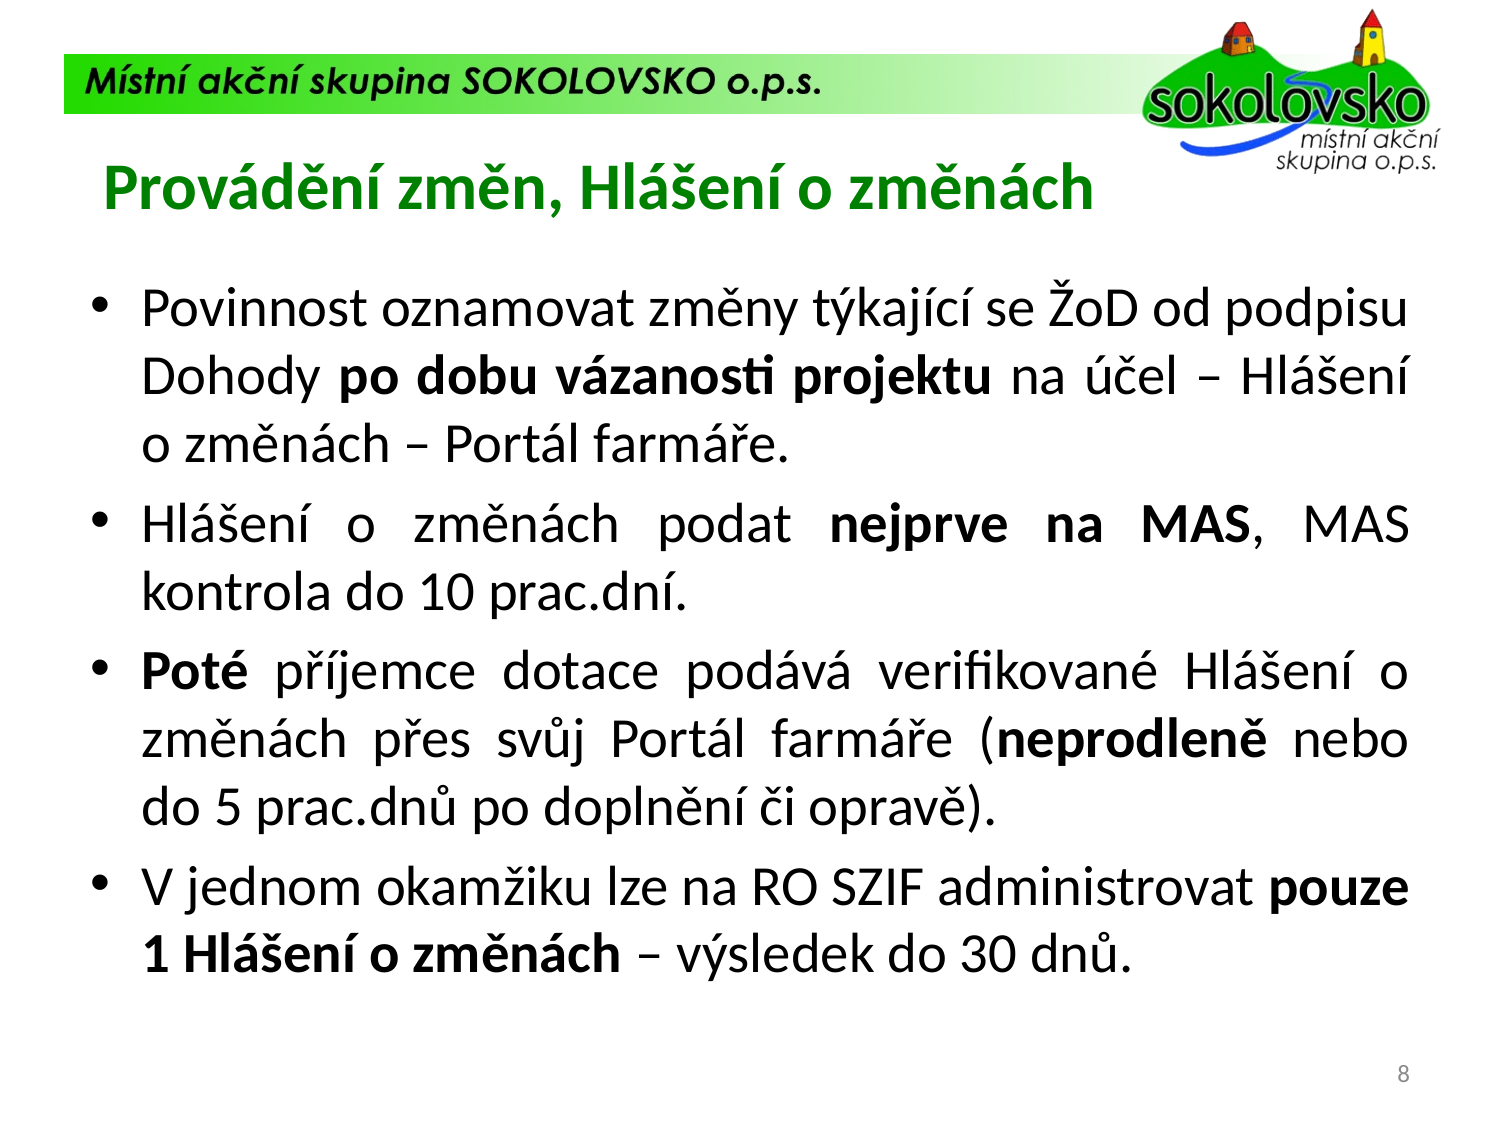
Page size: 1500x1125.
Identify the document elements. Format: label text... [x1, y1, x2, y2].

picture [64, 0, 1455, 197]
list Povinnost oznamovat změny týkající se ŽoD od podpisu Dohody po dobu vázanosti projektu na účel – Hlášení o změnách – Portál farmáře. Hlášení o změnách podat nejprve na MAS, MAS kontrola do 10 prac.dní. Poté příjemce dotace podává verifikované Hlášení o změnách přes svůj Portál farmáře (neprodleně nebo do 5 prac.dnů po doplnění či opravě). V jednom okamžiku lze na RO SZIF administrovat pouze 1 Hlášení o změnách – výsledek do 30 dnů. [75, 262, 1425, 1005]
slide_number 8 [1074, 1042, 1425, 1103]
text_box Provádění změn, Hlášení o změnách [88, 135, 1247, 231]
